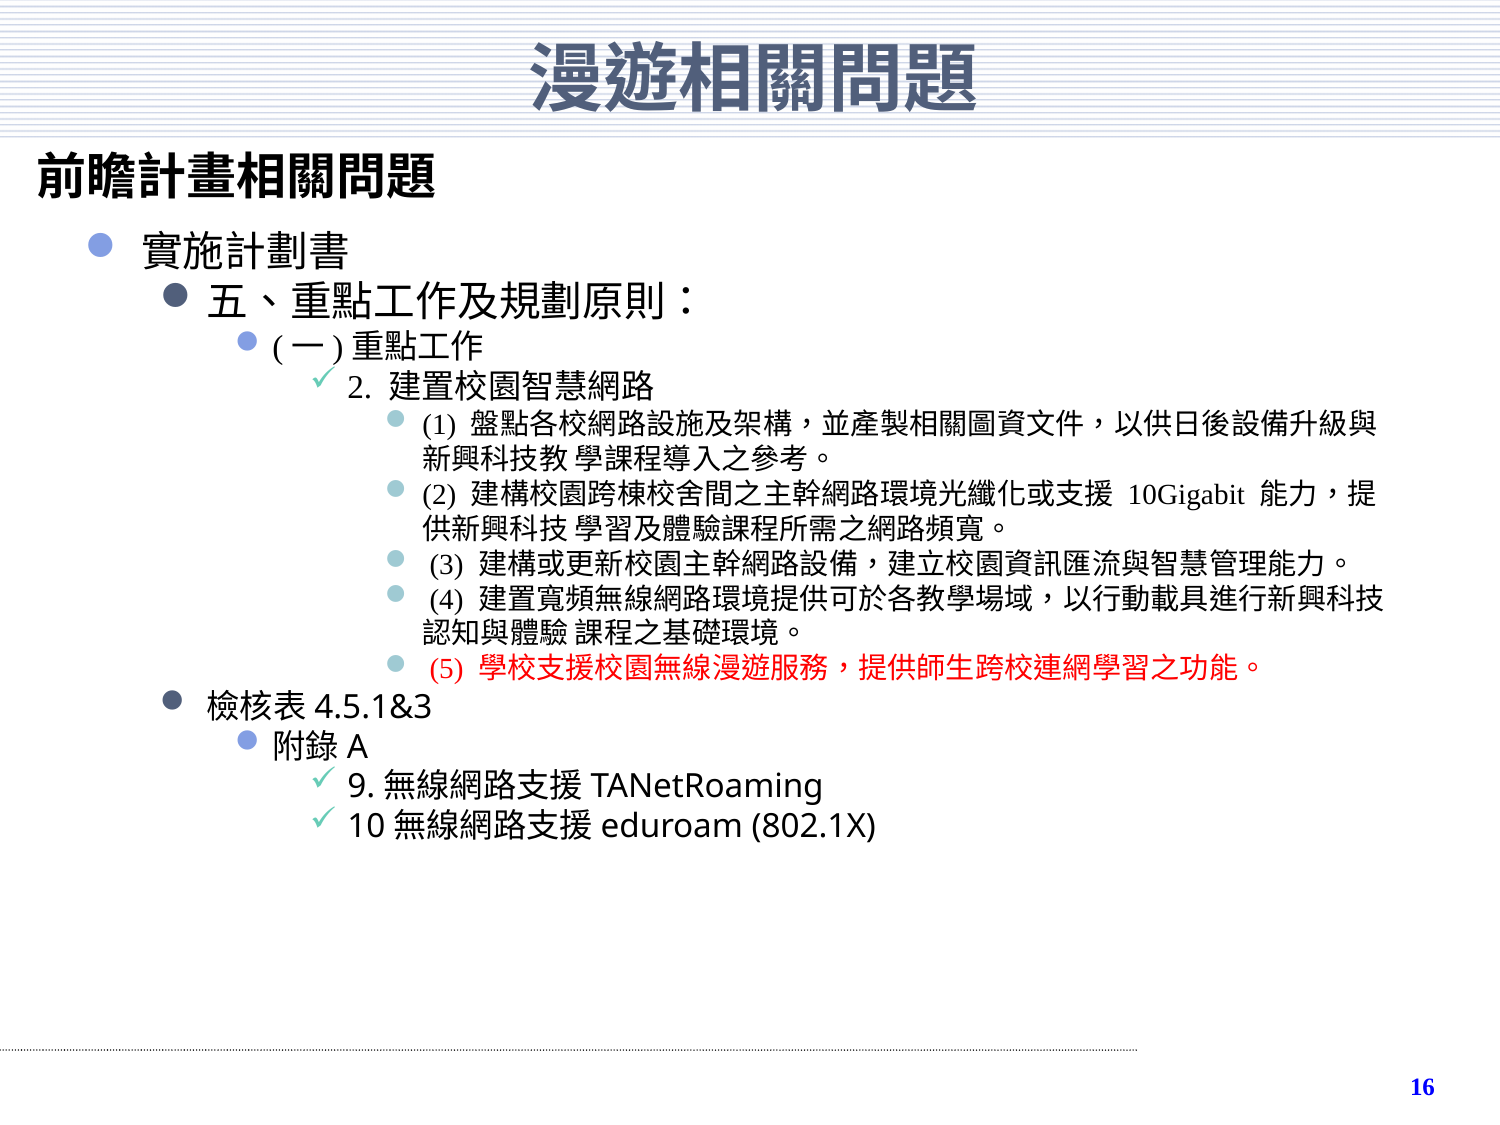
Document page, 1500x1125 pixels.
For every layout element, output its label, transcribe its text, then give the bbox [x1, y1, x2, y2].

title 漫遊相關問題 [74, 37, 1433, 114]
text_box 實施計劃書 五、重點工作及規劃原則： (一)重點工作 2. 建置校園智慧網路 (1) 盤點各校網路設施及架構，並產製相關圖資文件，以供日後設備升級與新興科技教 學課程導入之參考。 (2) 建構校園跨棟校舍間之主幹網路環境光纖化或支援 10Gigabit 能力，提供新興科技 學習及體驗課程所需之網路頻寬。 (3) 建構或更新校園主幹網路設備，建立校園資訊匯流與智慧管理能力。 (4) 建置寬頻無線網路環境提供可於各教學場域，以行動載具進行新興科技認知與體驗 課程之基礎環境。 (5) 學校支援校園無線漫遊服務，提供師生跨校連網學習之功能。 檢核表4.5.1&3 附錄A 9.無線網路支援TANetRoaming 10無線網路支援eduroam (802.1X) [70, 217, 1412, 1125]
text_box 前瞻計畫相關問題 [0, 137, 452, 212]
slide_number 15 [1099, 1062, 1451, 1103]
